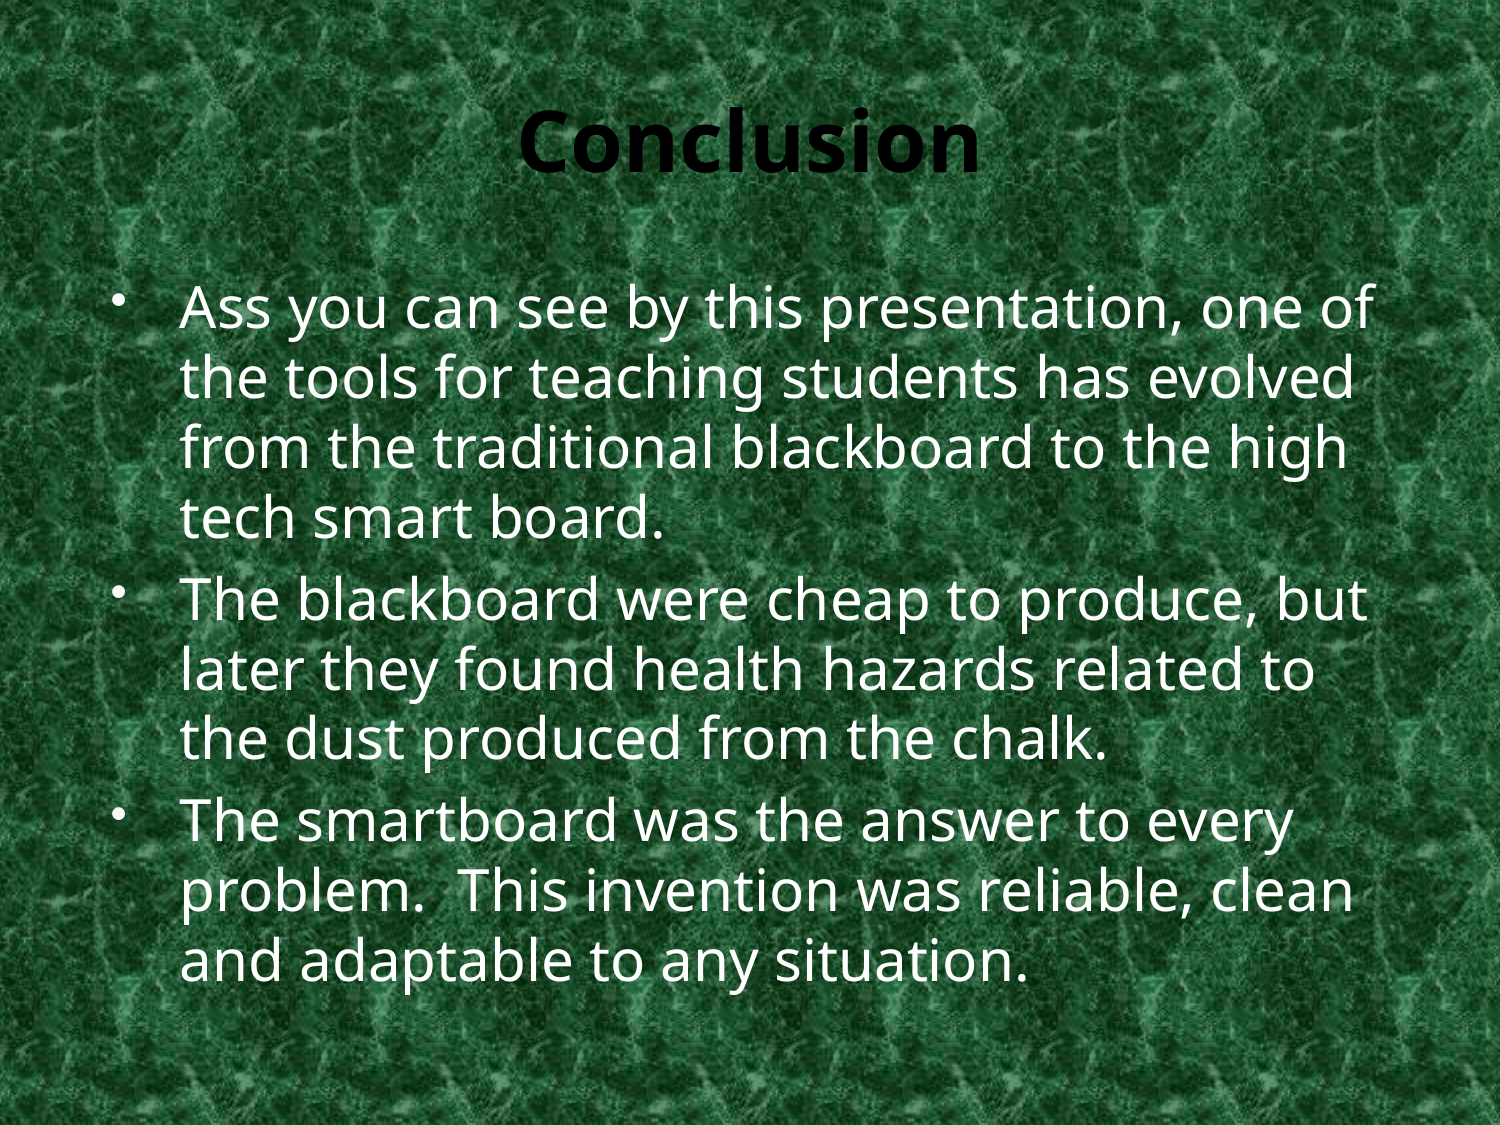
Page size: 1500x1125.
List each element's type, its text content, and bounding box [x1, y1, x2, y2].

picture [0, 0, 1500, 1125]
list Ass you can see by this presentation, one of the tools for teaching students has evolved from the traditional blackboard to the high tech smart board. The blackboard were cheap to produce, but later they found health hazards related to the dust produced from the chalk. The smartboard was the answer to every problem. This invention was reliable, clean and adaptable to any situation. [74, 262, 1426, 1036]
title Conclusion [75, 45, 1425, 233]
